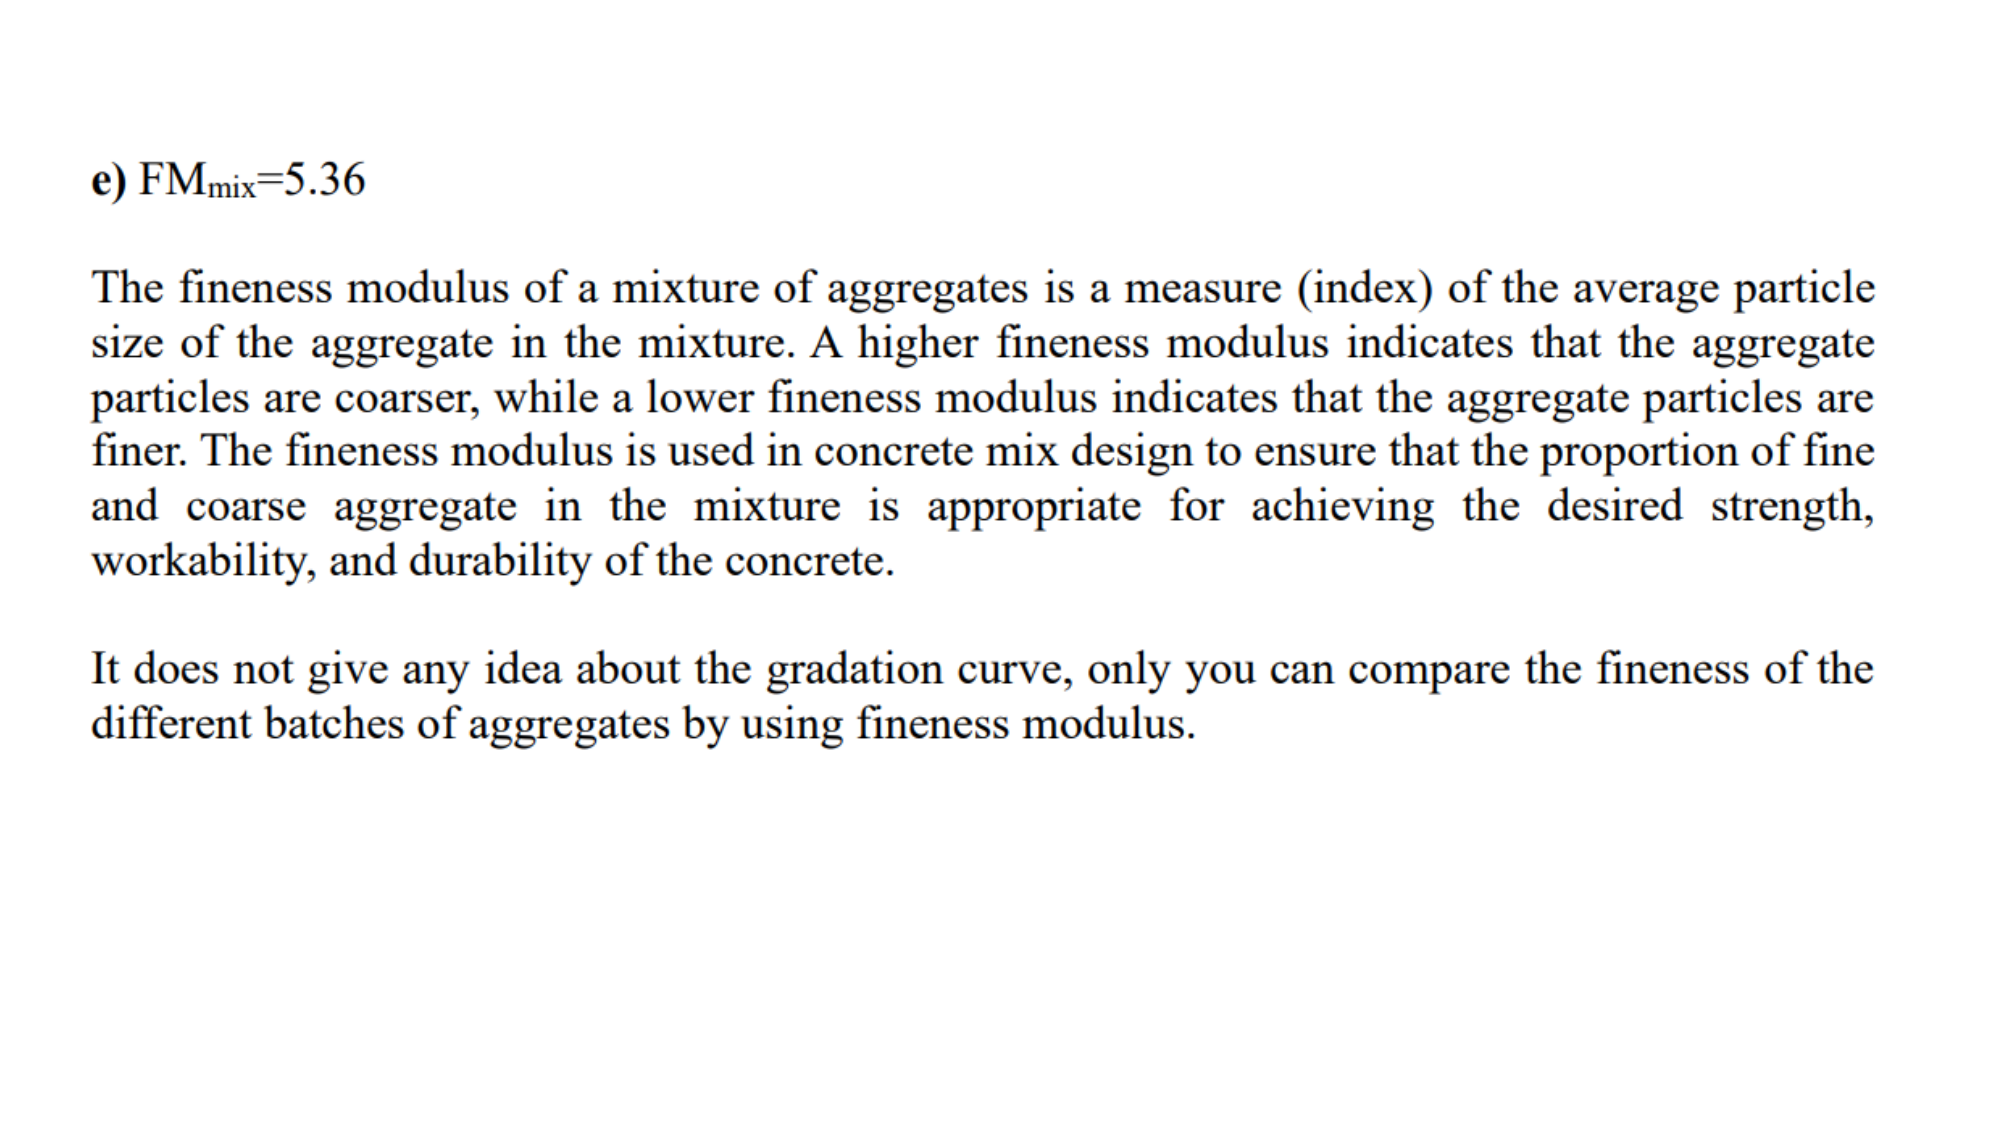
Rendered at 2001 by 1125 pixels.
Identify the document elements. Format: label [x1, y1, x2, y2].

picture [40, 95, 1989, 842]
